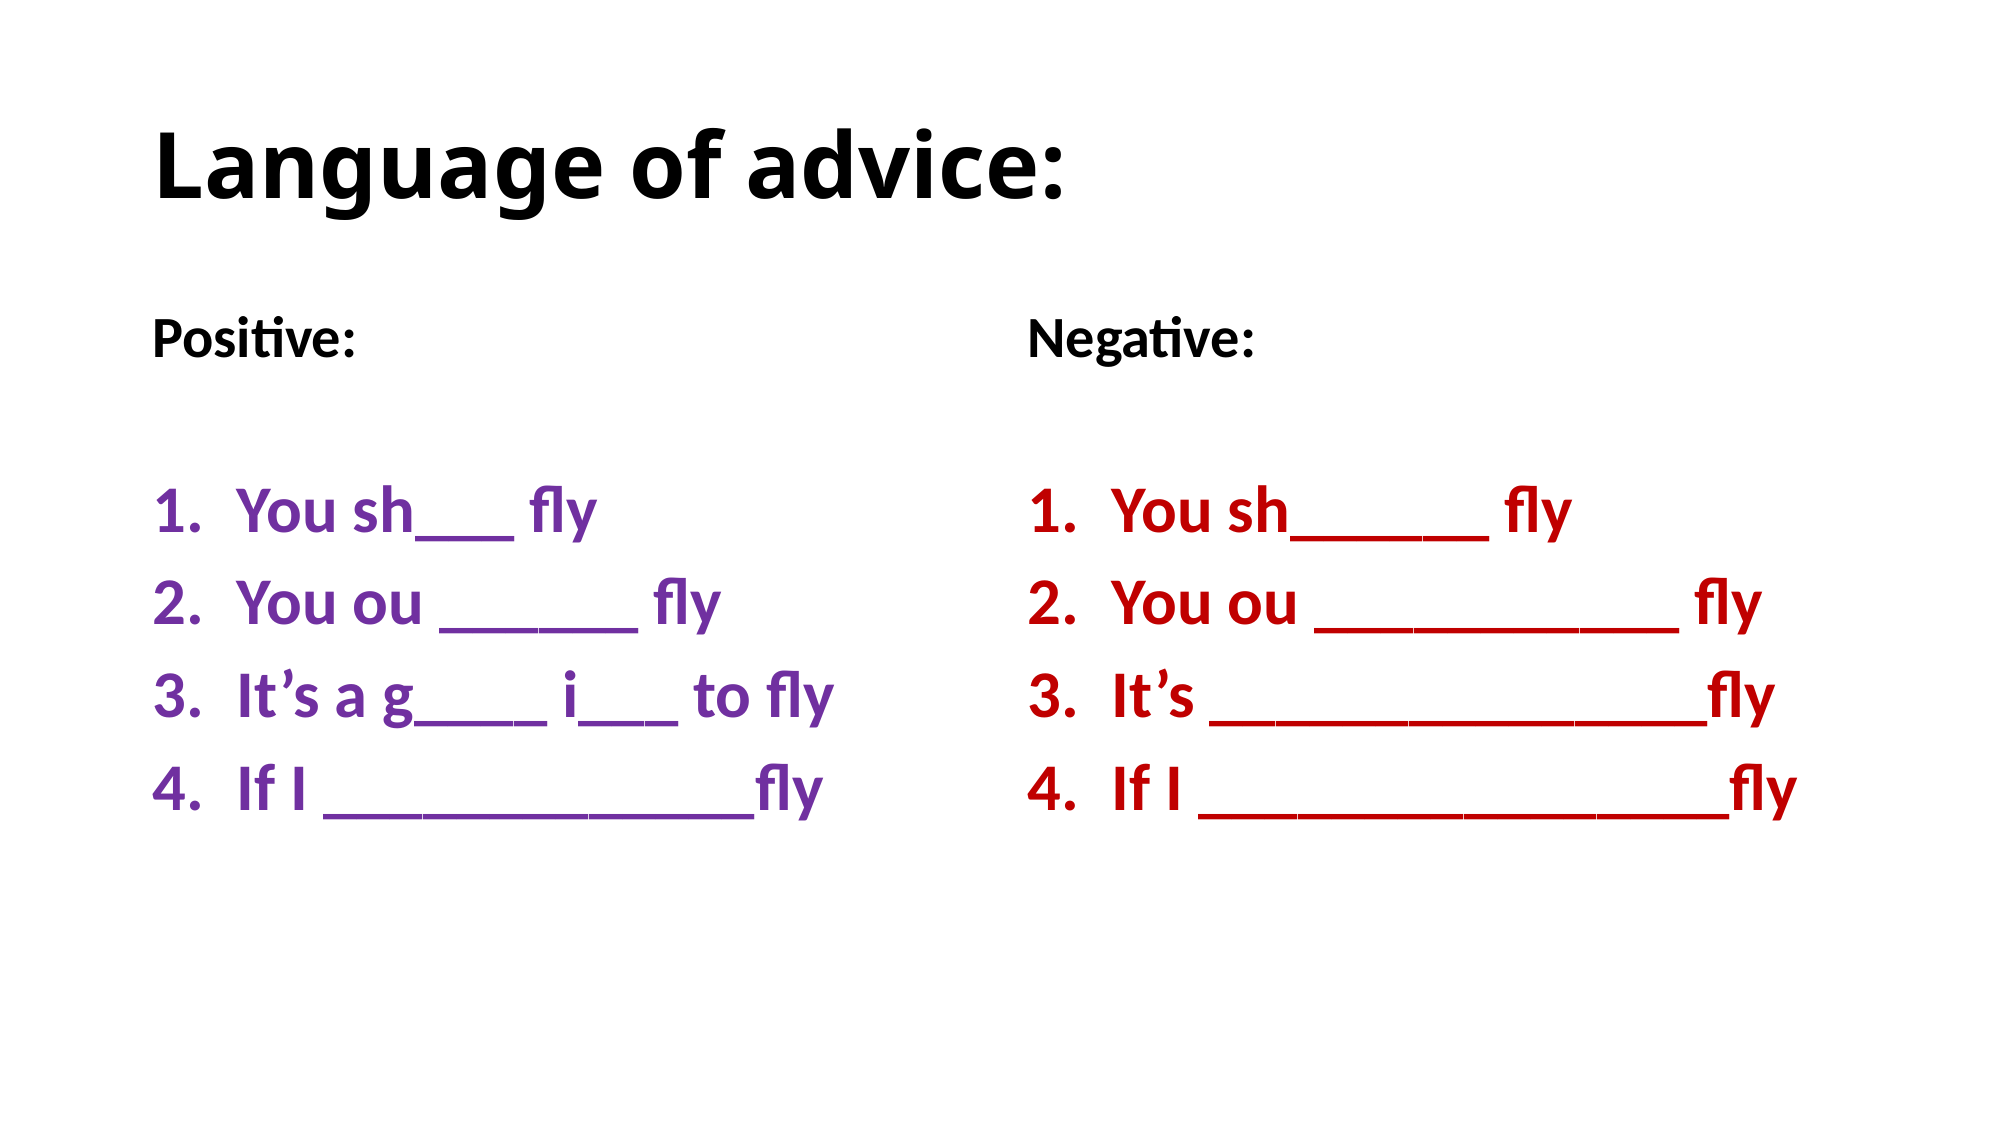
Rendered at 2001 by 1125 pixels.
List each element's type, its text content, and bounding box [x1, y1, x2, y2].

list Negative: You sh______ fly You ou ___________ fly It’s _______________fly If I ________________fly [1012, 299, 1863, 1014]
title Language of advice: [137, 59, 1863, 278]
list Positive: You sh___ fly You ou ______ fly It’s a g____ i___ to fly If I _____________fly [137, 299, 1000, 1014]
